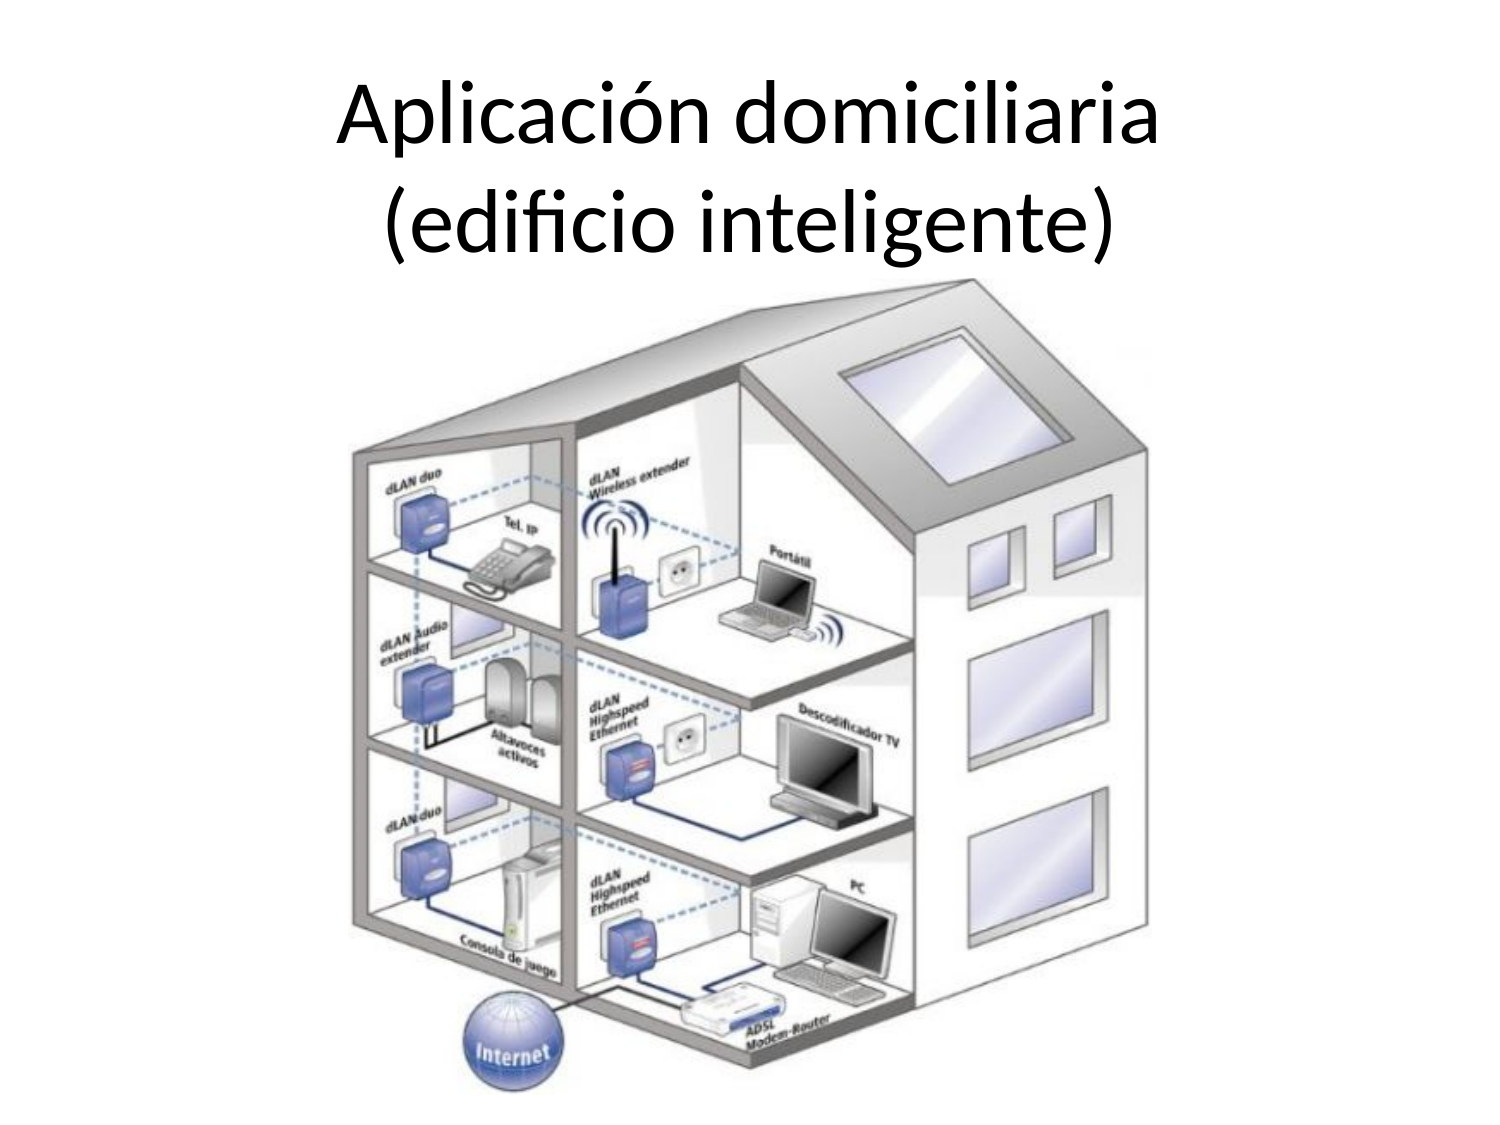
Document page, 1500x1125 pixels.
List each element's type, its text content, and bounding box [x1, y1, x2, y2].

picture [348, 278, 1153, 1095]
title Aplicación domiciliaria (edificio inteligente) [75, 45, 1425, 279]
